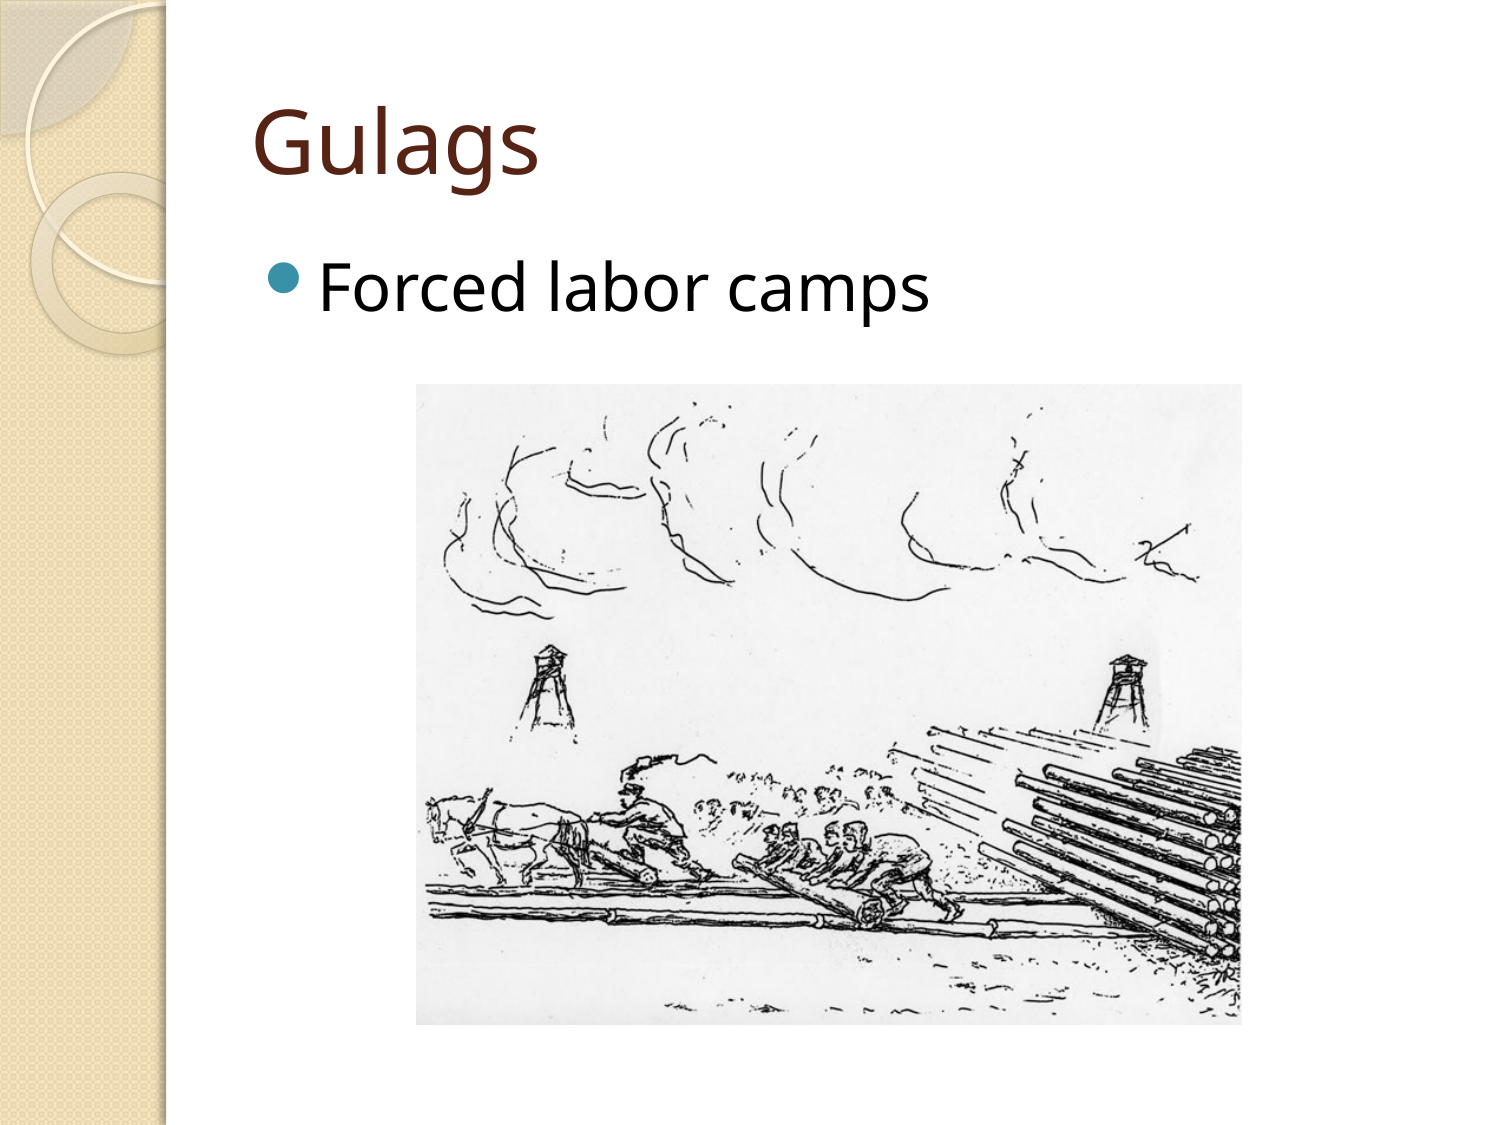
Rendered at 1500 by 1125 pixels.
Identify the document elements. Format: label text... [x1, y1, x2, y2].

list Forced labor camps [235, 237, 1466, 1025]
picture [416, 384, 1243, 1026]
title Gulags [235, 45, 1466, 233]
